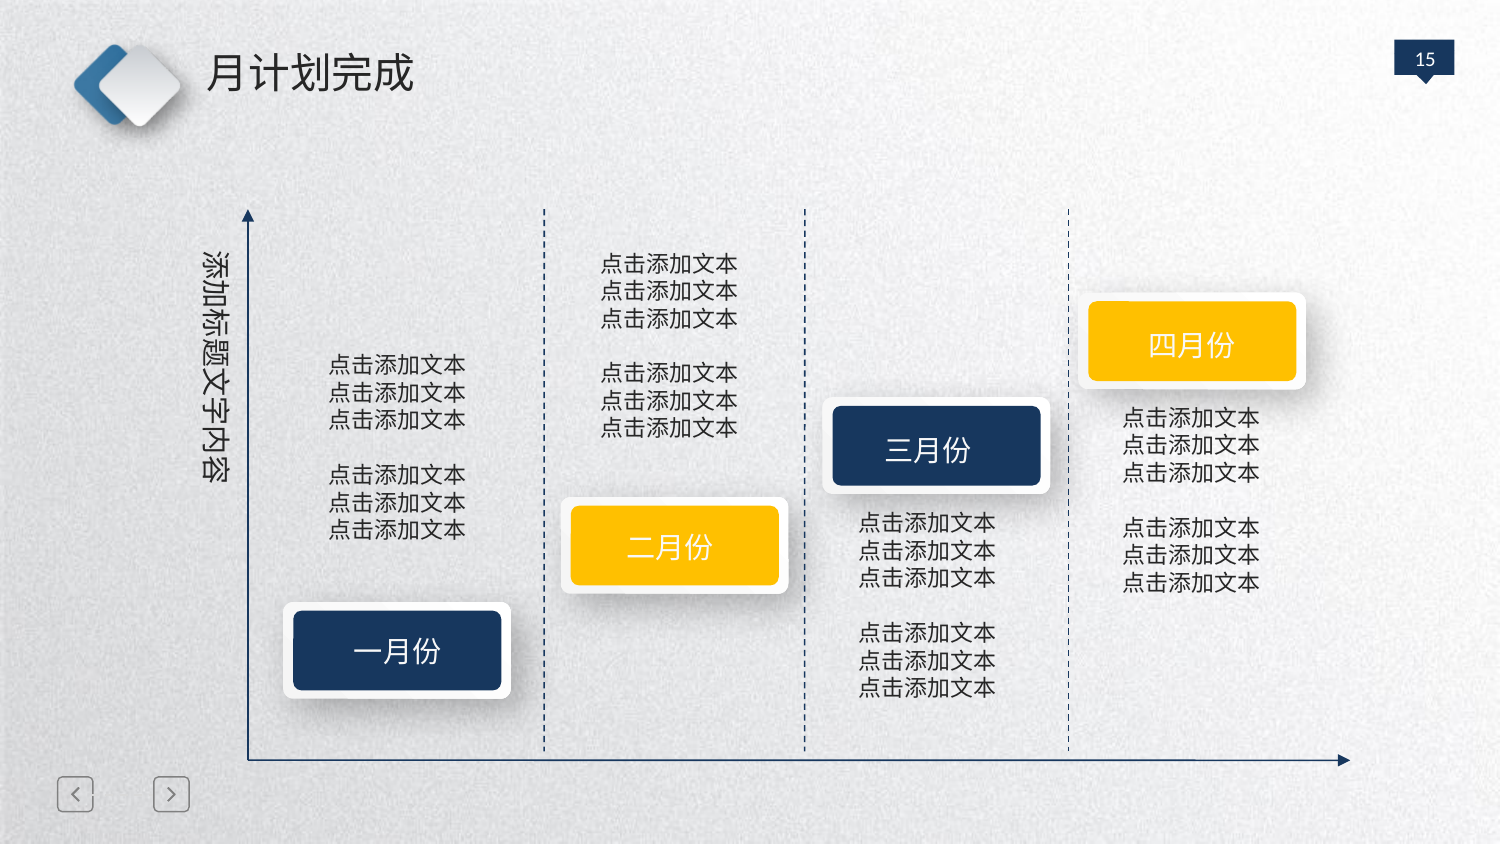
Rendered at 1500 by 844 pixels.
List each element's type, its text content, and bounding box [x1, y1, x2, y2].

text_box 点击添加文本 点击添加文本 点击添加文本 点击添加文本 点击添加文本 点击添加文本 [300, 343, 494, 551]
picture [0, 0, 1500, 844]
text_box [822, 396, 1051, 495]
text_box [1077, 292, 1307, 390]
text_box 点击添加文本 点击添加文本 点击添加文本 点击添加文本 点击添加文本 点击添加文本 [1095, 398, 1289, 604]
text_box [282, 601, 512, 699]
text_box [560, 496, 789, 594]
text_box 添加标题文字内容 [183, 242, 243, 549]
text_box 点击添加文本 点击添加文本 点击添加文本 点击添加文本 点击添加文本 点击添加文本 [573, 241, 767, 449]
text_box 月计划完成 [195, 41, 427, 103]
text_box 点击添加文本 点击添加文本 点击添加文本 点击添加文本 点击添加文本 点击添加文本 [831, 502, 1025, 709]
